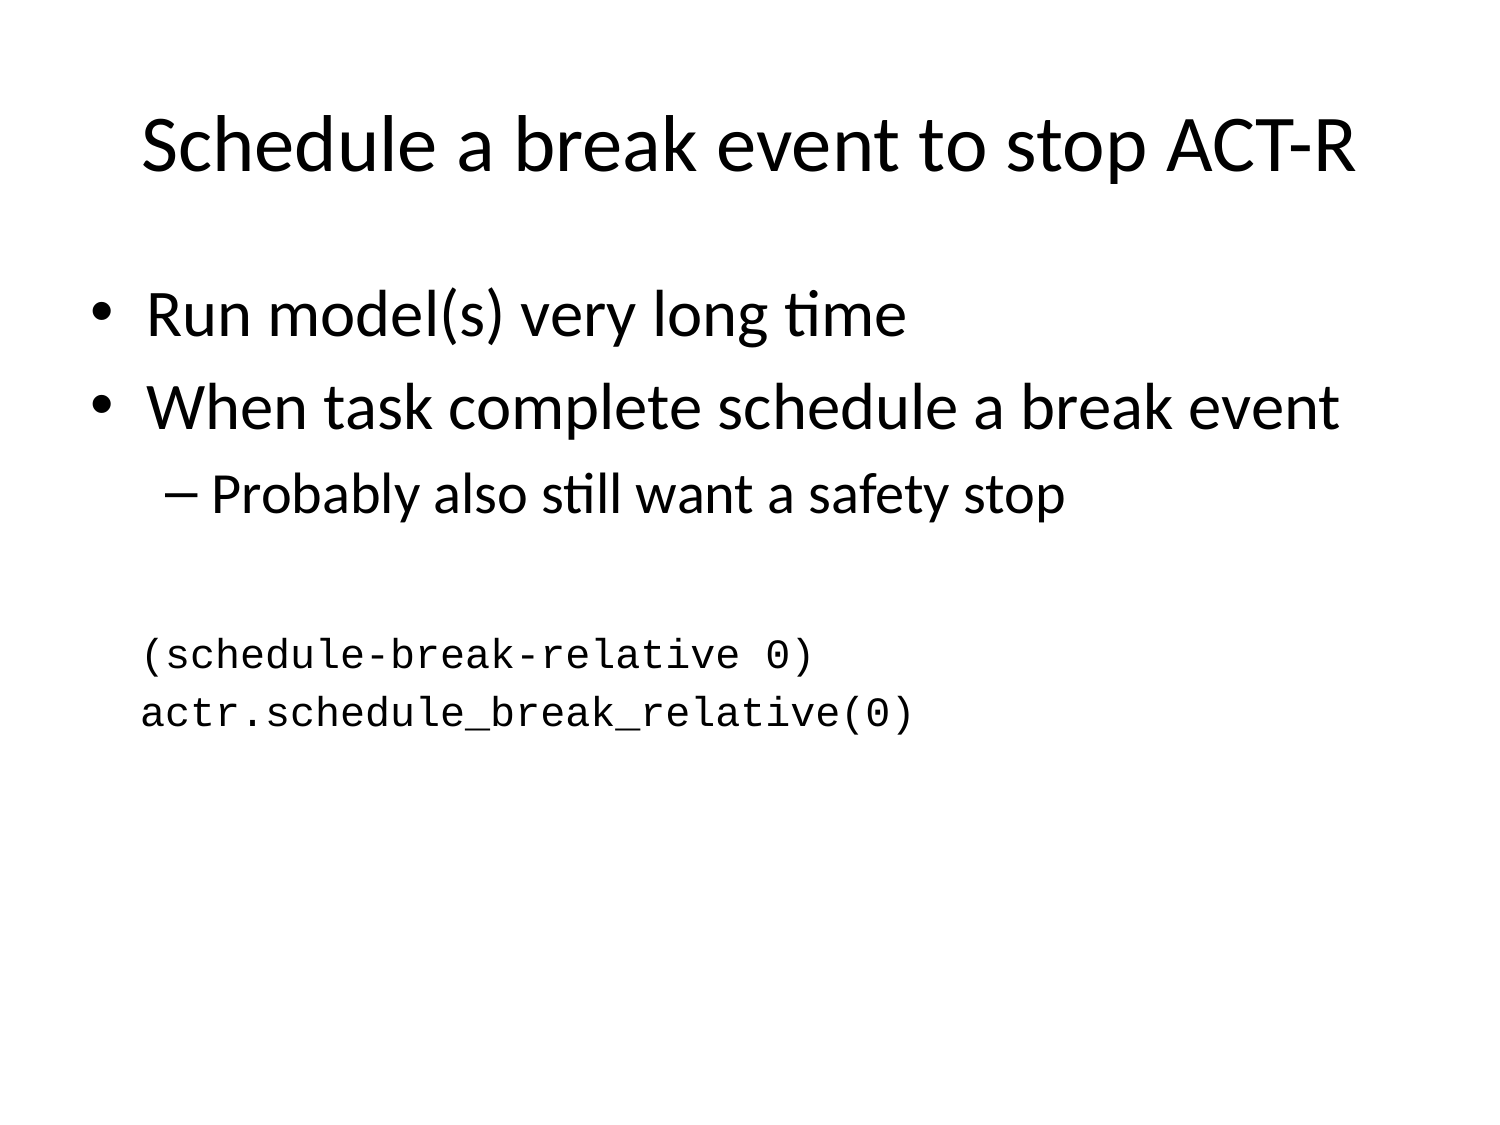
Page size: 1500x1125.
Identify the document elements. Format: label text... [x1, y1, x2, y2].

title Schedule a break event to stop ACT-R [75, 45, 1425, 233]
list Run model(s) very long time When task complete schedule a break event Probably also still want a safety stop (schedule-break-relative 0) actr.schedule_break_relative(0) [75, 262, 1425, 1005]
